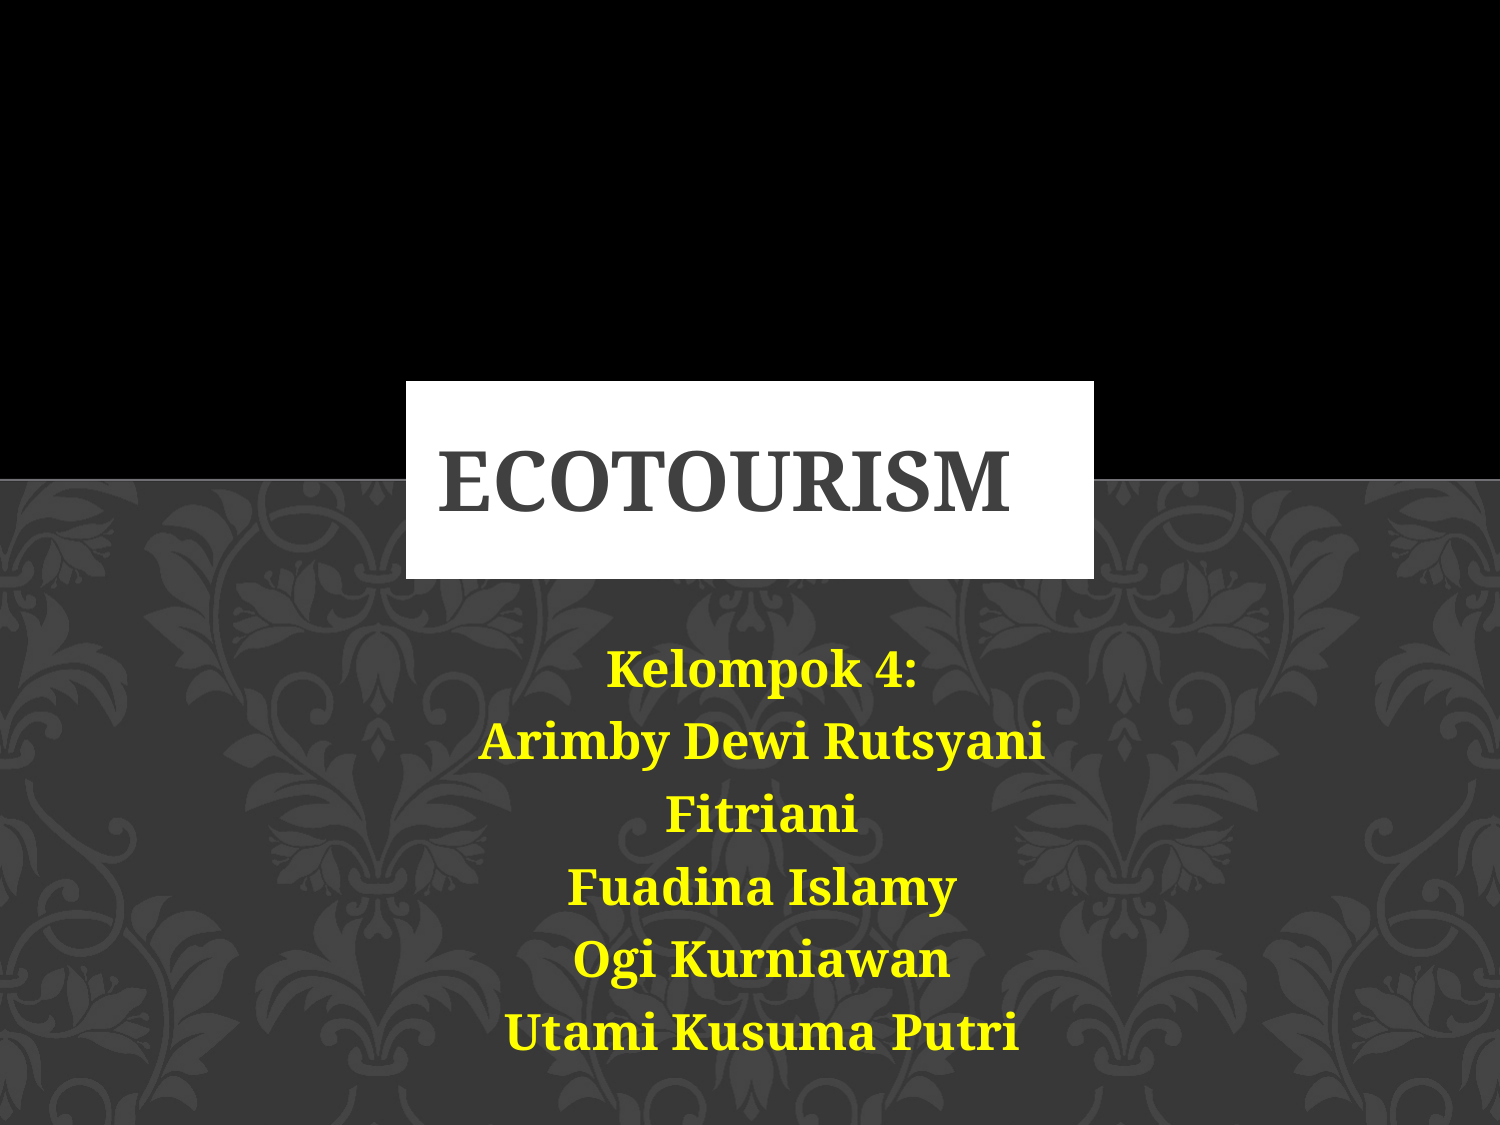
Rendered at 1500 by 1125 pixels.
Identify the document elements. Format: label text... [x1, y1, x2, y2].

title Ecotourism [269, 369, 1181, 535]
subtitle Kelompok 4: Arimby Dewi Rutsyani Fitriani Fuadina Islamy Ogi Kurniawan Utami Kusuma Putri [237, 637, 1288, 1038]
